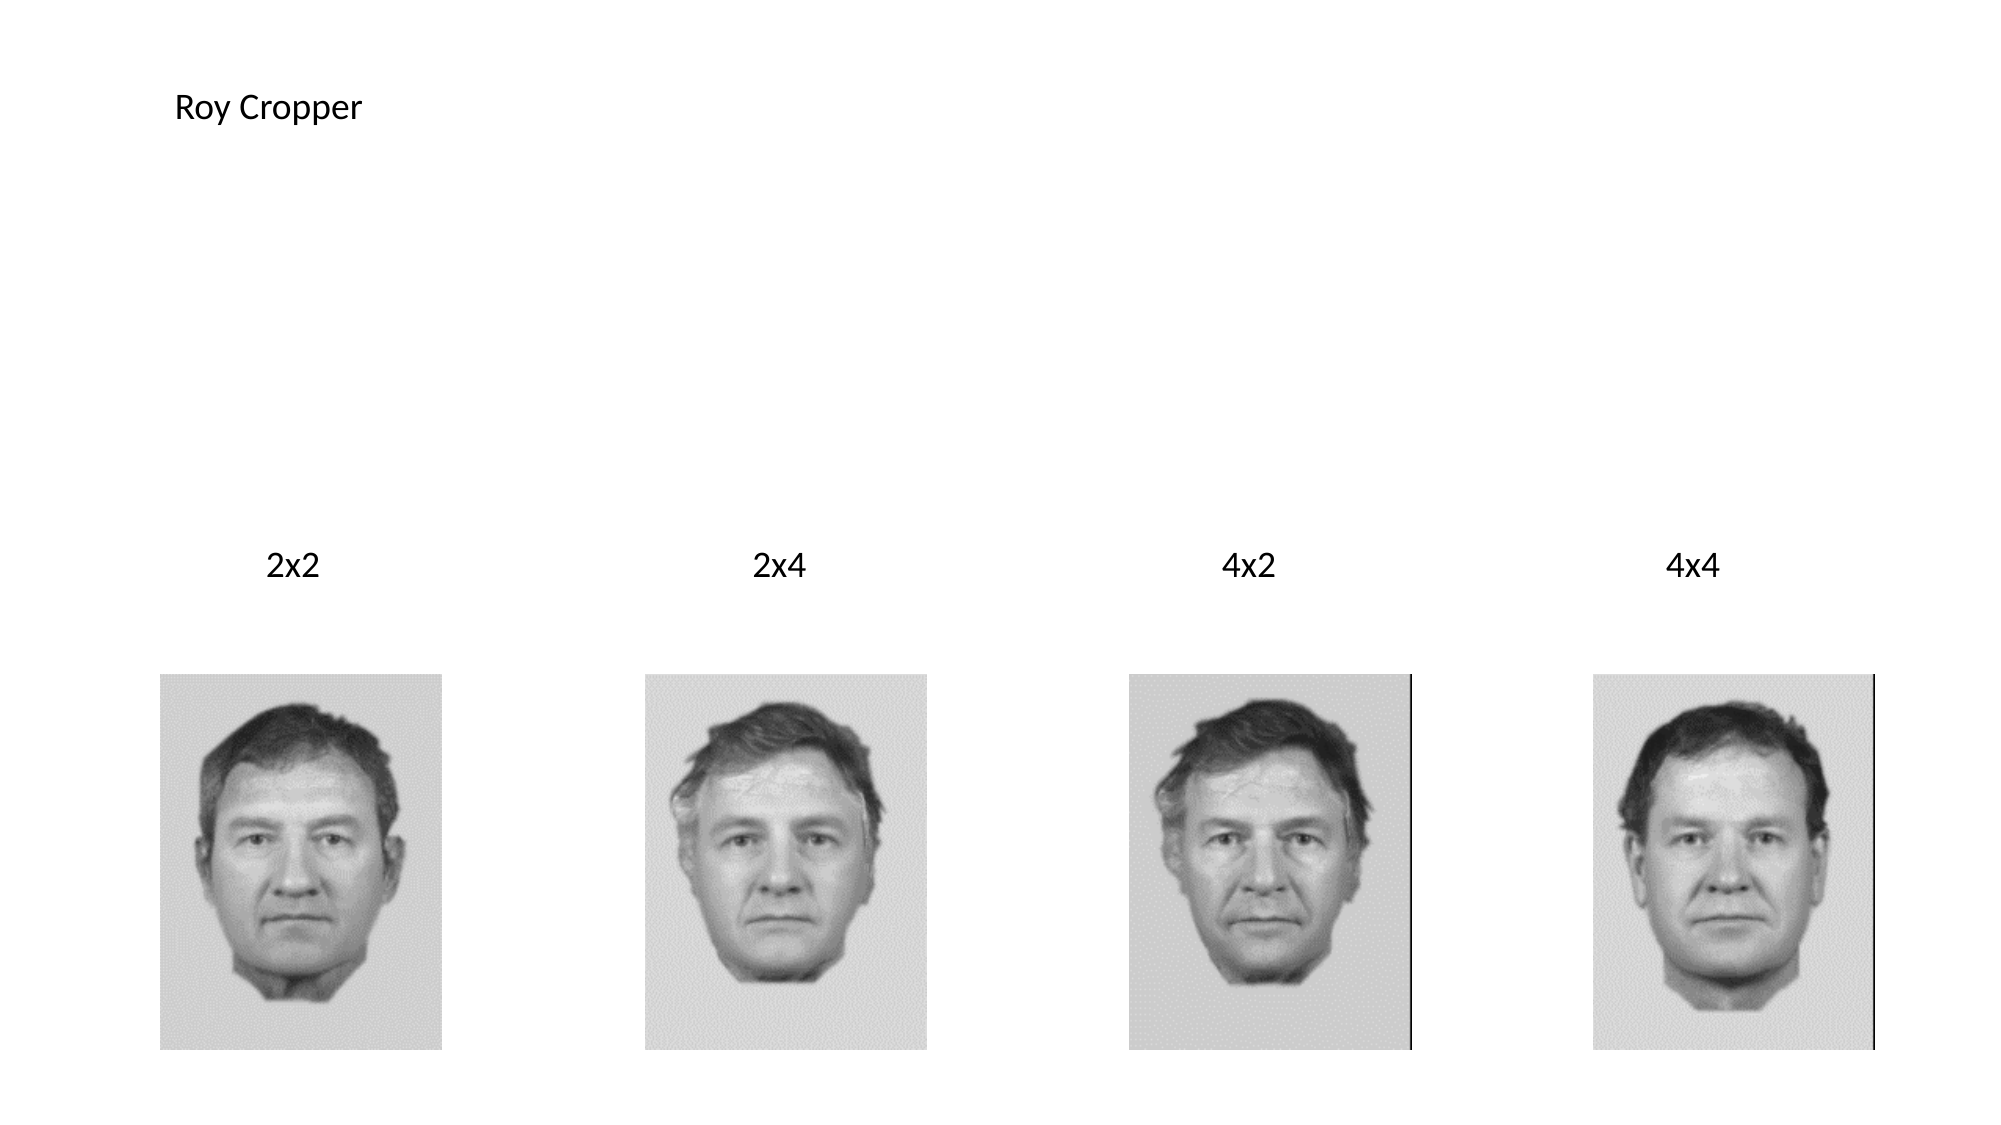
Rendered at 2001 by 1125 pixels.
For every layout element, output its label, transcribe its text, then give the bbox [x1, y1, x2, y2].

picture [160, 674, 442, 1050]
text_box 2x2 2x4 4x2 4x4 [115, 532, 1913, 592]
picture [1129, 674, 1412, 1050]
picture [645, 674, 927, 1050]
text_box Roy Cropper [160, 74, 1161, 135]
picture [1593, 674, 1875, 1050]
